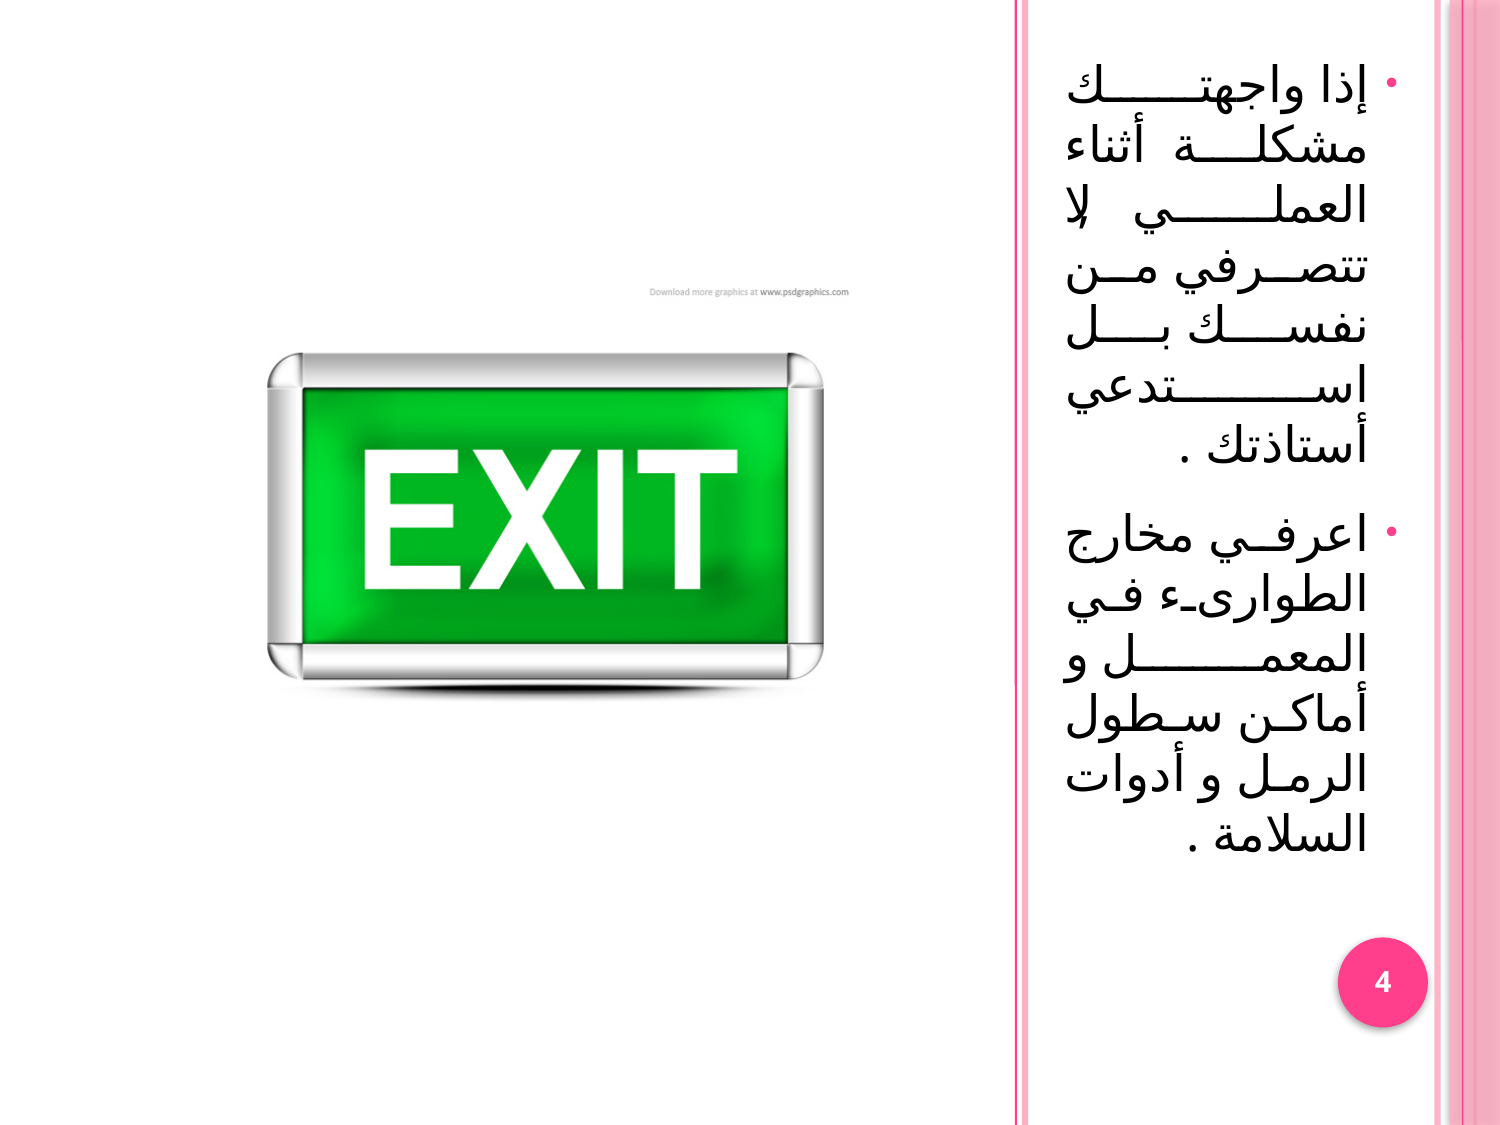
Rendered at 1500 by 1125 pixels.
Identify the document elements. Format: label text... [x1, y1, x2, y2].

list إذا واجهتك مشكلة أثناء العملي , لا تتصرفي من نفسك بل استدعي أستاذتك . اعرفي مخارج الطوارىء في المعمل و أماكن سطول الرمل و أدوات السلامة . [1050, 45, 1413, 913]
slide_number 4 [1333, 940, 1434, 1027]
picture [236, 286, 854, 751]
